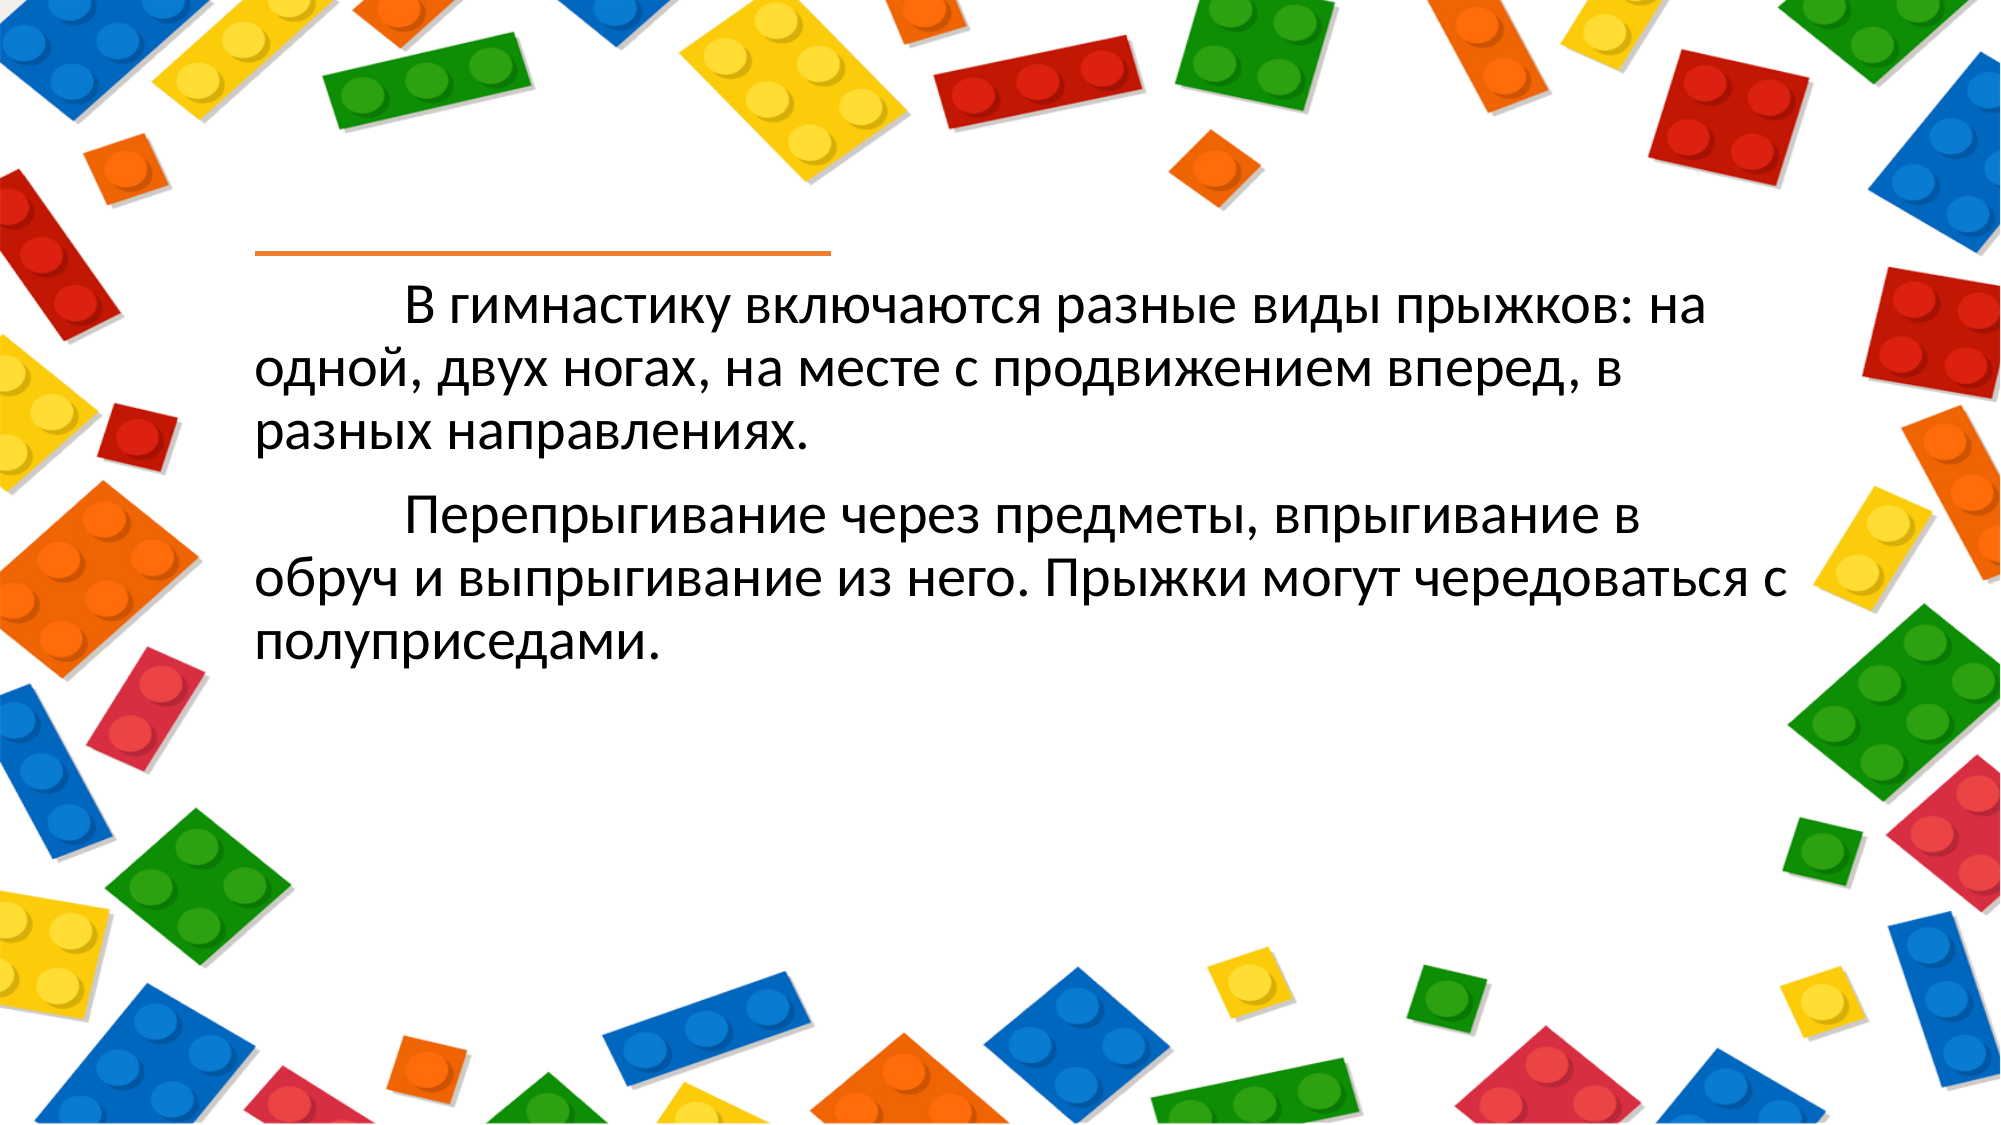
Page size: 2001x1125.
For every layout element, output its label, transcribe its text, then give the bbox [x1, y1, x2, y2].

picture [0, 0, 2001, 1125]
list В гимнастику включаются разные виды прыжков: на одной, двух ногах, на месте с продвижением вперед, в разных направлениях. Перепрыгивание через предметы, впрыгивание в обруч и выпрыгивание из него. Прыжки могут чередоваться с полуприседами. [239, 265, 1812, 1014]
